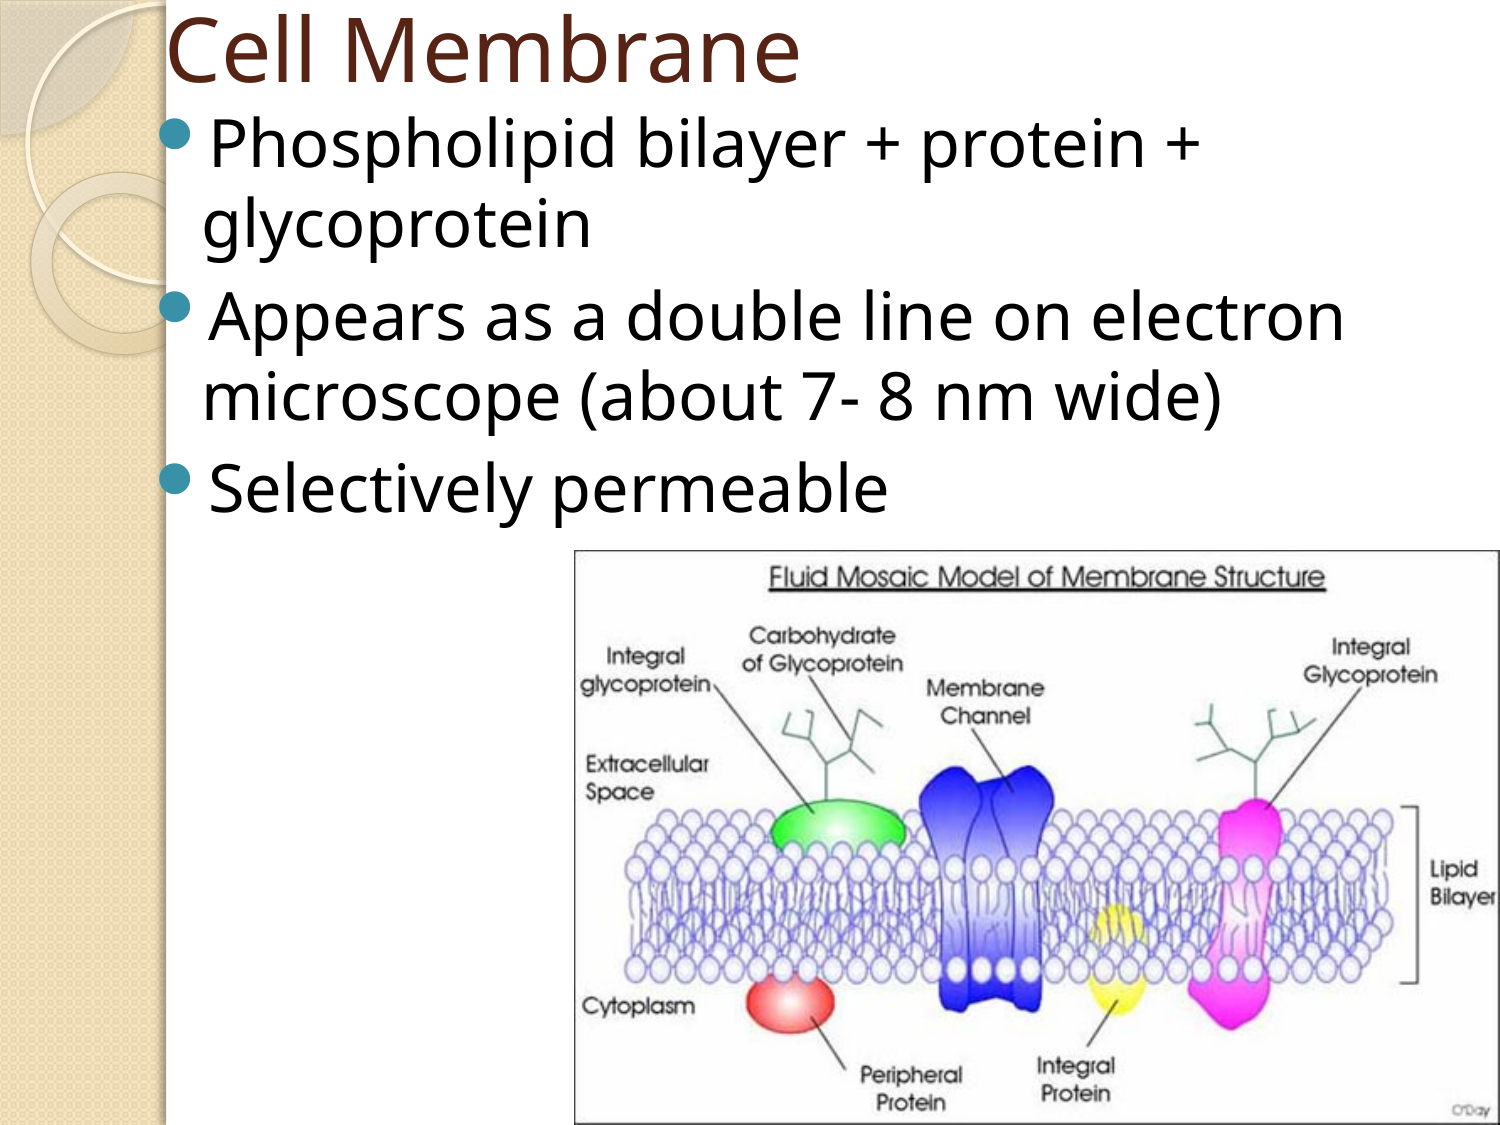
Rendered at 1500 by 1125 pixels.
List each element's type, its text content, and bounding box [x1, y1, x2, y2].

title Cell Membrane [150, 0, 1500, 141]
list Phospholipid bilayer + protein + glycoprotein Appears as a double line on electron microscope (about 7- 8 nm wide) Selectively permeable [126, 93, 1477, 1005]
picture [573, 550, 1500, 1125]
